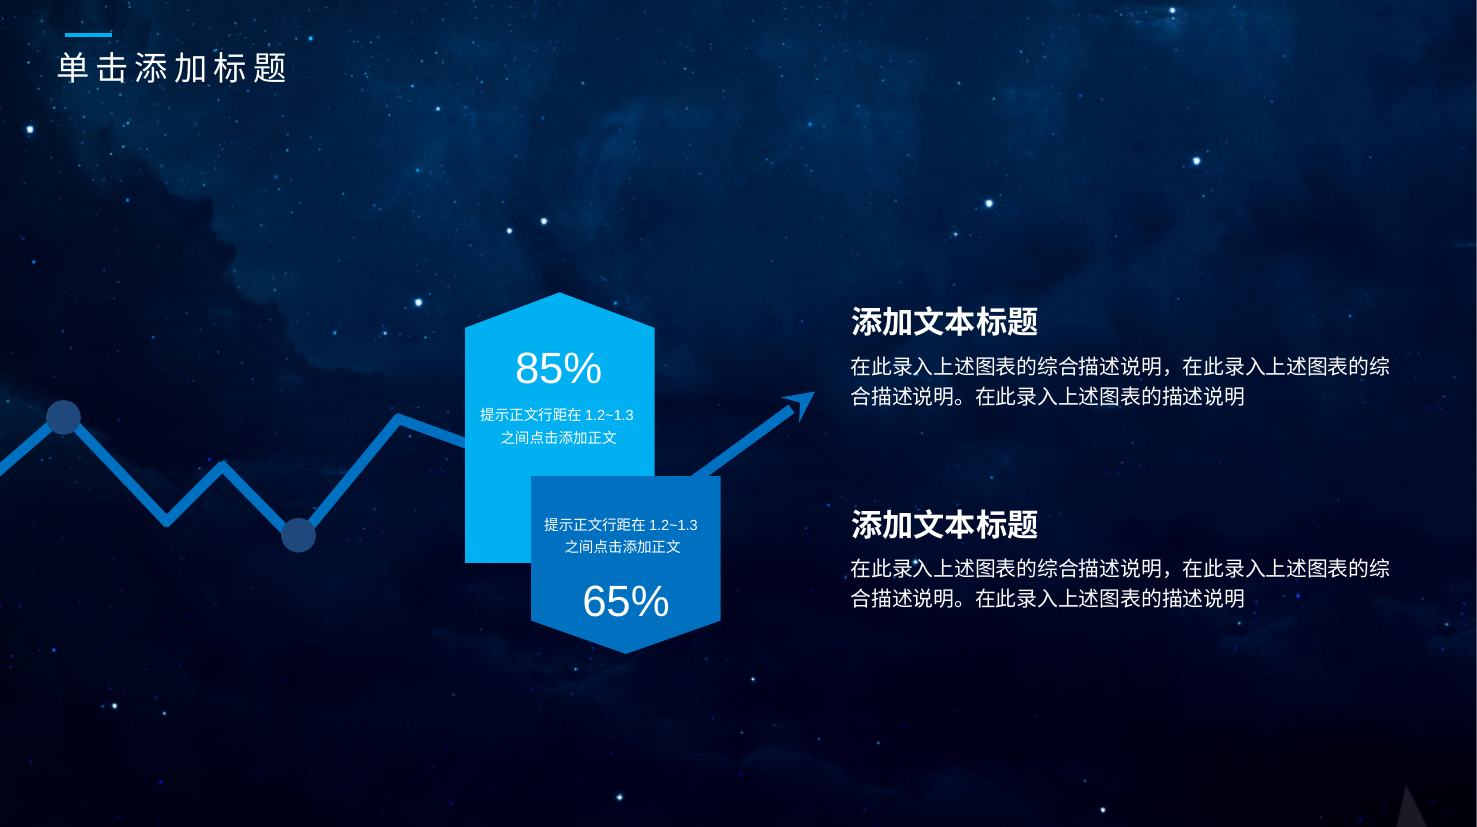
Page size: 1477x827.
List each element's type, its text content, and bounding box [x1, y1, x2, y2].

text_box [462, 292, 655, 564]
text_box 在此录入上述图表的综合描述说明，在此录入上述图表的综合描述说明。在此录入上述图表的描述说明 [839, 343, 1422, 415]
picture [0, 0, 1477, 827]
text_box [219, 463, 288, 546]
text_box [164, 464, 224, 525]
text_box 添加文本标题 [840, 499, 1074, 548]
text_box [395, 417, 457, 512]
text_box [659, 391, 816, 513]
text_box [62, 411, 169, 525]
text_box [293, 417, 400, 546]
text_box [0, 410, 63, 477]
text_box 单击添加标题 [41, 49, 313, 95]
text_box 添加文本标题 [840, 297, 1074, 346]
text_box [48, 400, 79, 410]
text_box 在此录入上述图表的综合描述说明，在此录入上述图表的综合描述说明。在此录入上述图表的描述说明 [839, 545, 1422, 617]
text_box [524, 475, 721, 655]
